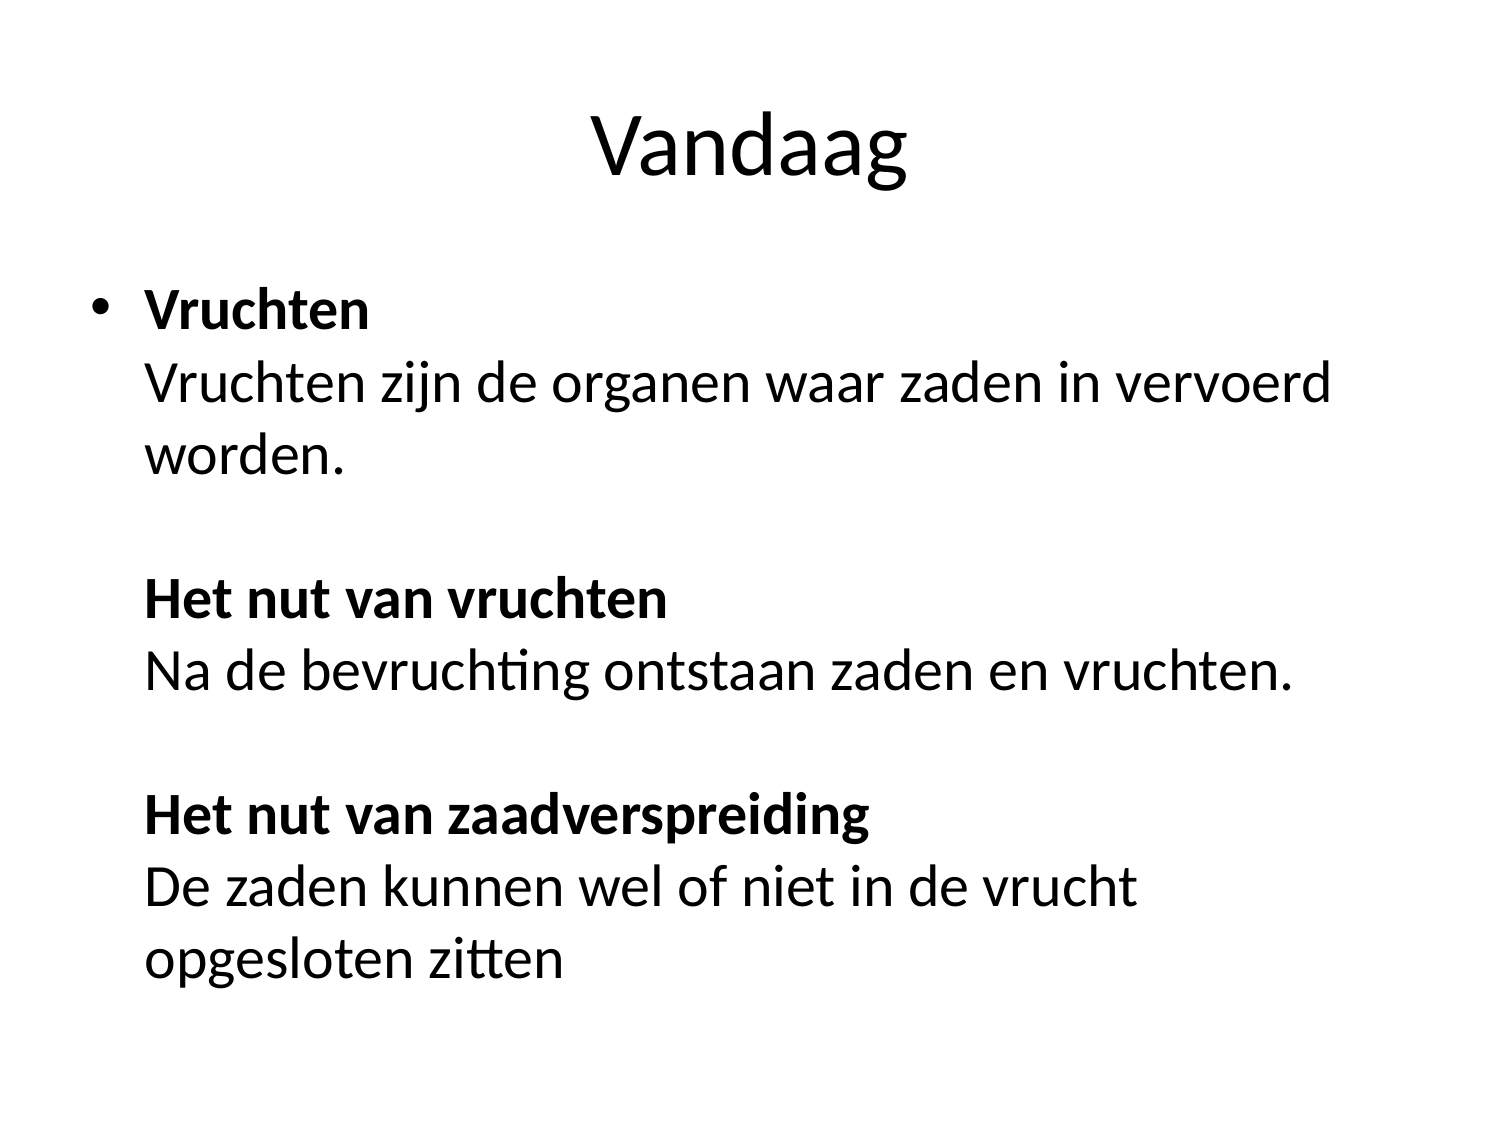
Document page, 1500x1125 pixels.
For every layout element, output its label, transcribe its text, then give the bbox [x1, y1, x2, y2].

title Vandaag [75, 45, 1425, 233]
list Vruchten Vruchten zijn de organen waar zaden in vervoerd worden. Het nut van vruchten Na de bevruchting ontstaan zaden en vruchten. Het nut van zaadverspreiding De zaden kunnen wel of niet in de vrucht opgesloten zitten [75, 262, 1425, 1005]
